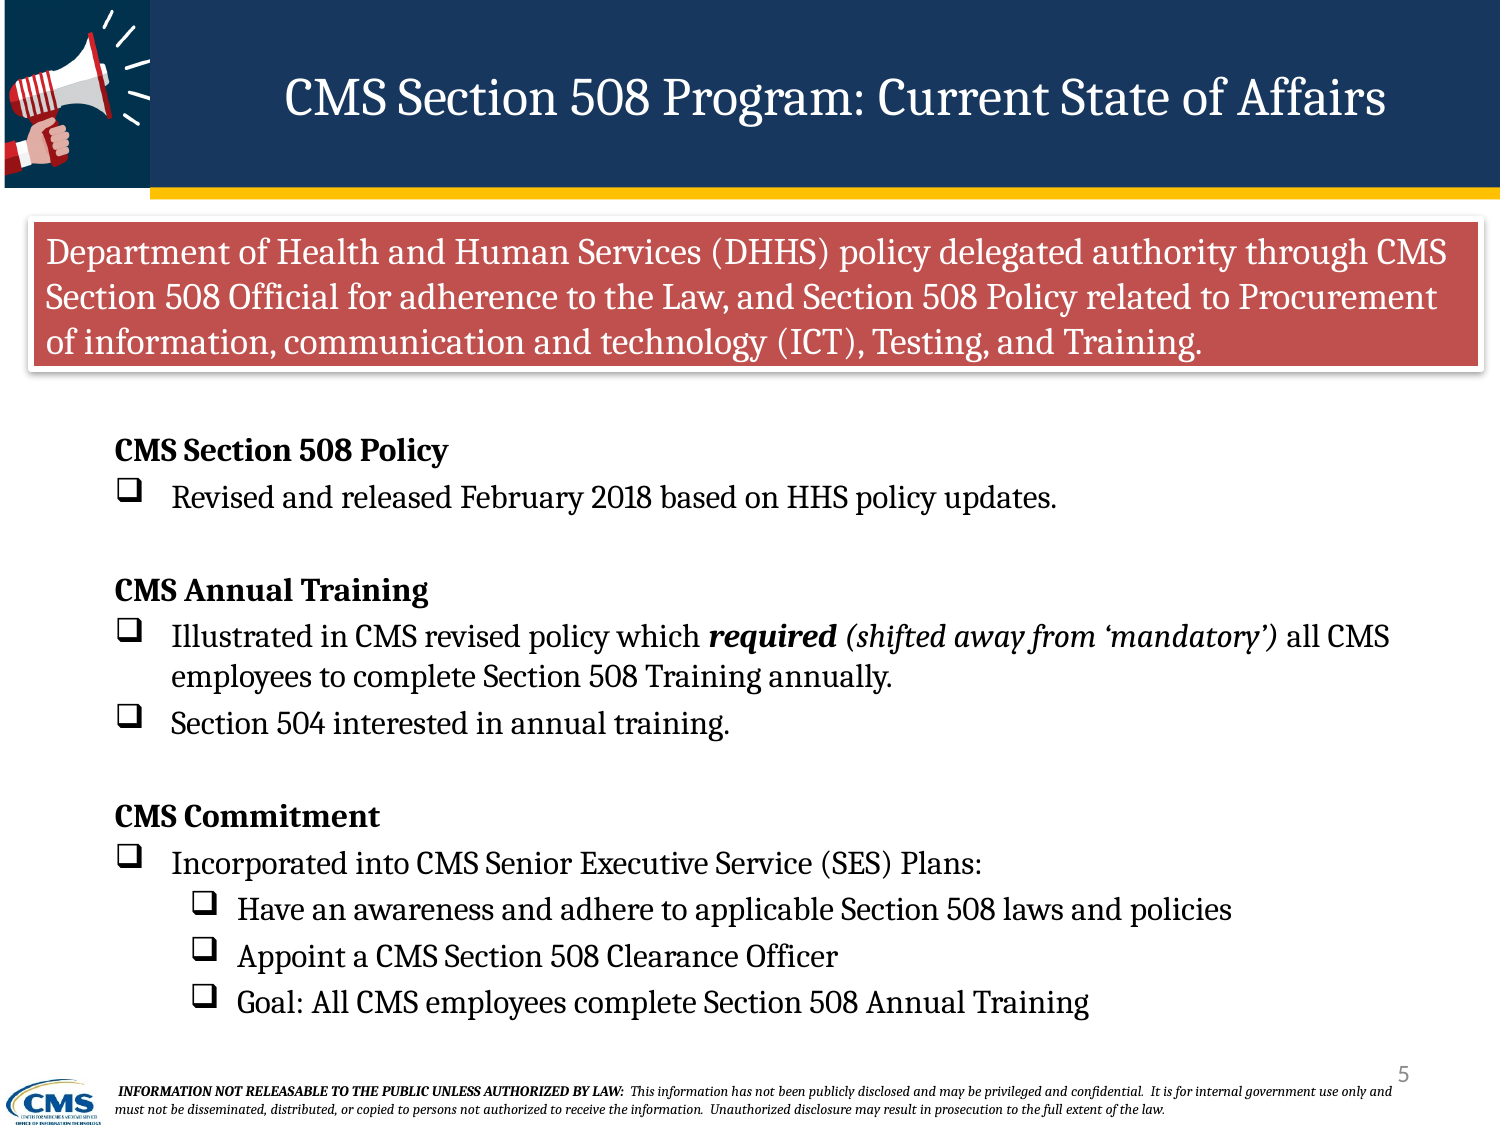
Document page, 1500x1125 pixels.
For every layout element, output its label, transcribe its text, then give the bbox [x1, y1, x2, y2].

list CMS Section 508 Policy Revised and released February 2018 based on HHS policy updates. CMS Annual Training Illustrated in CMS revised policy which required (shifted away from ‘mandatory’) all CMS employees to complete Section 508 Training annually. Section 504 interested in annual training. CMS Commitment Incorporated into CMS Senior Executive Service (SES) Plans: Have an awareness and adhere to applicable Section 508 laws and policies Appoint a CMS Section 508 Clearance Officer Goal: All CMS employees complete Section 508 Annual Training [100, 420, 1425, 1005]
title CMS Section 508 Program: Current State of Affairs [163, 0, 1500, 188]
slide_number 5 [1074, 1042, 1425, 1103]
text_box INFORMATION NOT RELEASABLE TO THE PUBLIC UNLESS AUTHORIZED BY LAW: This information has not been publicly disclosed and may be privileged and confidential. It is for internal government use only and must not be disseminated, distributed, or copied to persons not authorized to receive the information. Unauthorized disclosure may result in prosecution to the full extent of the law. [100, 1074, 1413, 1125]
picture [4, 0, 163, 188]
picture [5, 1079, 101, 1125]
text_box Department of Health and Human Services (DHHS) policy delegated authority through CMS Section 508 Official for adherence to the Law, and Section 508 Policy related to Procurement of information, communication and technology (ICT), Testing, and Training. [28, 216, 1484, 372]
